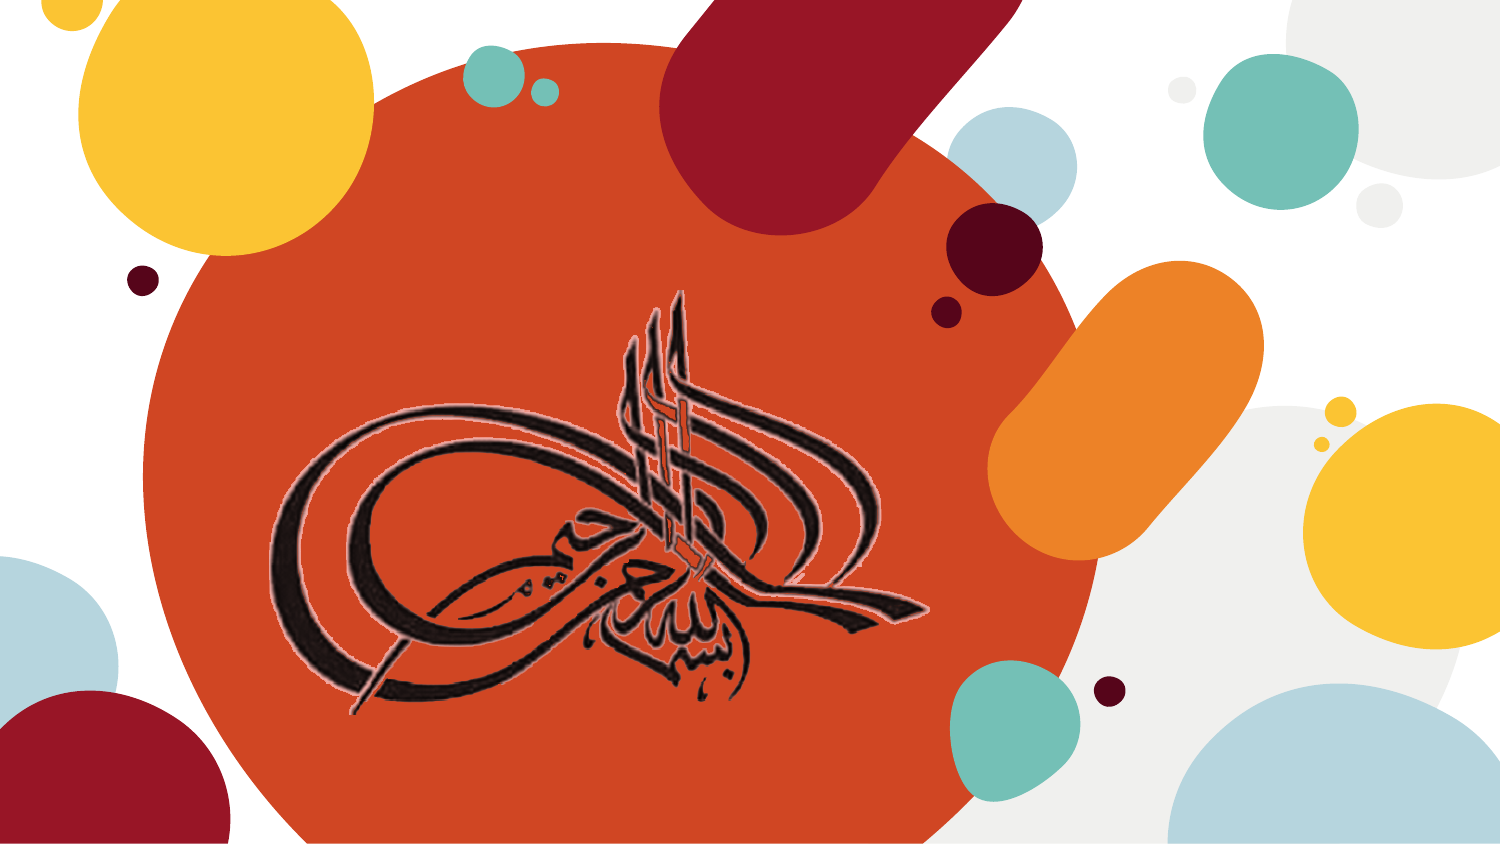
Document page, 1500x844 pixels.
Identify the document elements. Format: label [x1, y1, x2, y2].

picture [117, 259, 1176, 785]
